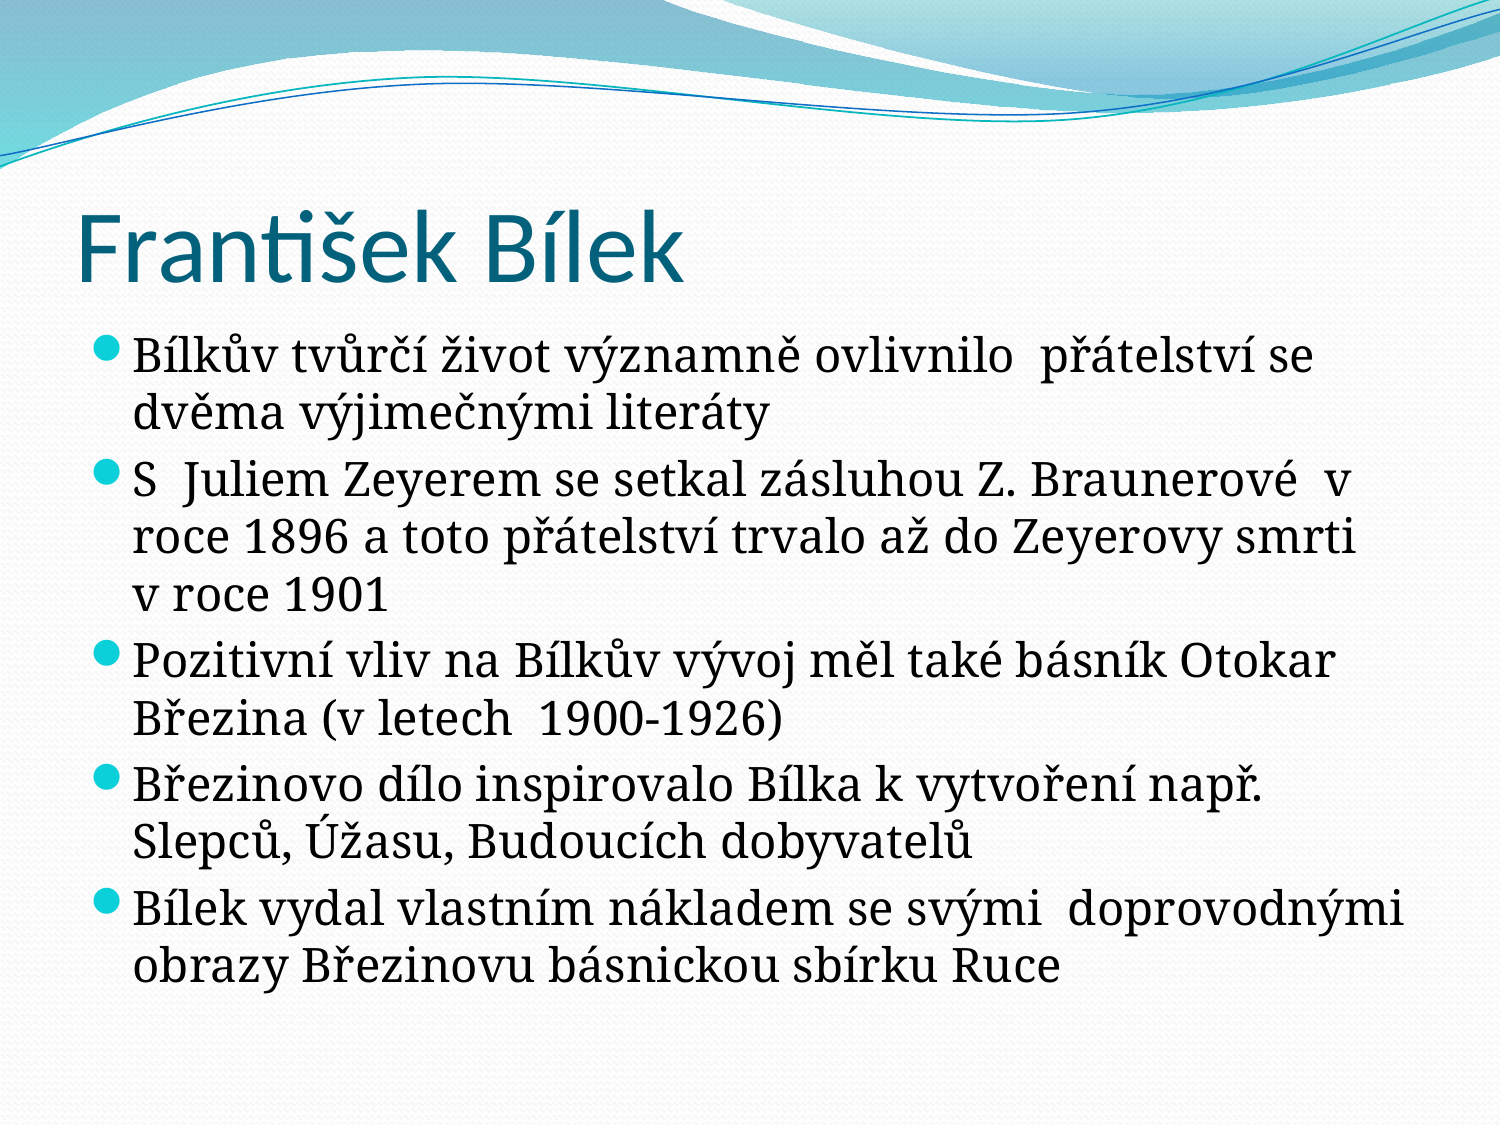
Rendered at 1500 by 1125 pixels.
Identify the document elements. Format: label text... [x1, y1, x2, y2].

list Bílkův tvůrčí život významně ovlivnilo přátelství se dvěma výjimečnými literáty S Juliem Zeyerem se setkal zásluhou Z. Braunerové v roce 1896 a toto přátelství trvalo až do Zeyerovy smrti v roce 1901 Pozitivní vliv na Bílkův vývoj měl také básník Otokar Březina (v letech 1900-1926) Březinovo dílo inspirovalo Bílka k vytvoření např. Slepců, Úžasu, Budoucích dobyvatelů Bílek vydal vlastním nákladem se svými doprovodnými obrazy Březinovu básnickou sbírku Ruce [75, 317, 1425, 1038]
title František Bílek [75, 115, 1425, 303]
